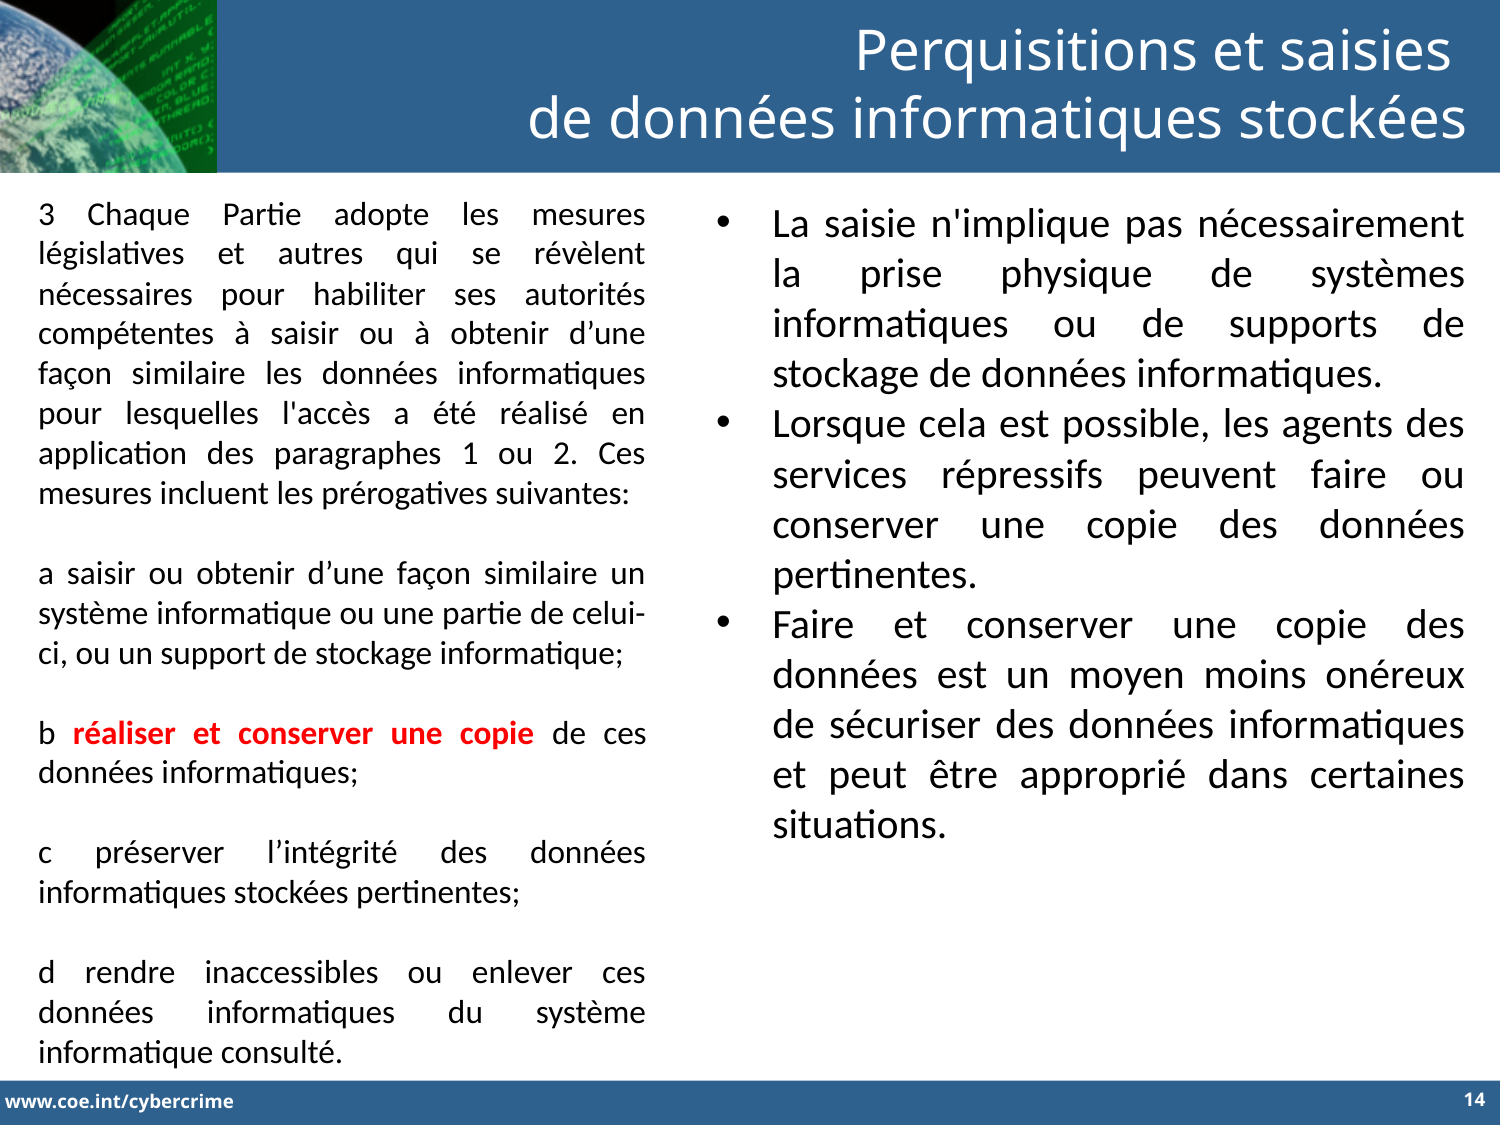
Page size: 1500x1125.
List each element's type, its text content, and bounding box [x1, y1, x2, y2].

text_box La saisie n'implique pas nécessairement la prise physique de systèmes informatiques ou de supports de stockage de données informatiques. Lorsque cela est possible, les agents des services répressifs peuvent faire ou conserver une copie des données pertinentes. Faire et conserver une copie des données est un moyen moins onéreux de sécuriser des données informatiques et peut être approprié dans certaines situations. [701, 188, 1480, 854]
picture [0, 0, 217, 173]
text_box 3 Chaque Partie adopte les mesures législatives et autres qui se révèlent nécessaires pour habiliter ses autorités compétentes à saisir ou à obtenir d’une façon similaire les données informatiques pour lesquelles l'accès a été réalisé en application des paragraphes 1 ou 2. Ces mesures incluent les prérogatives suivantes: a saisir ou obtenir d’une façon similaire un système informatique ou une partie de celui-ci, ou un support de stockage informatique; b réaliser et conserver une copie de ces données informatiques; c préserver l’intégrité des données informatiques stockées pertinentes; d rendre inaccessibles ou enlever ces données informatiques du système informatique consulté. [23, 184, 662, 1078]
text_box Perquisitions et saisies de données informatiques stockées [230, 7, 1483, 157]
